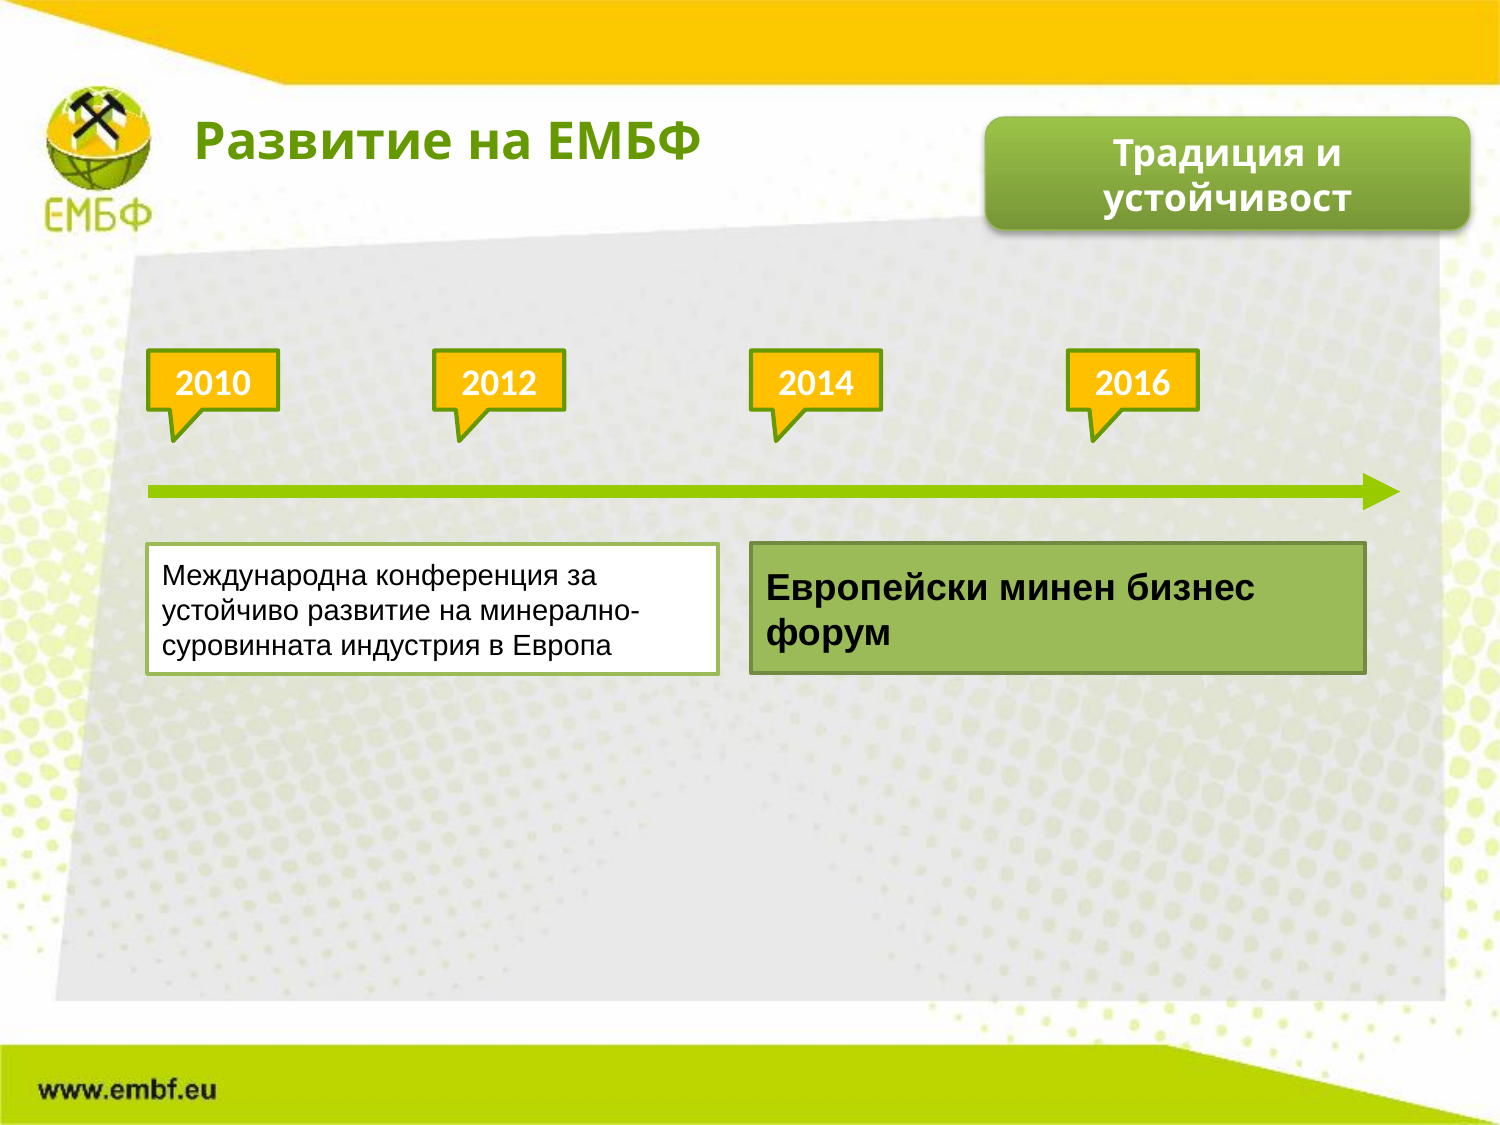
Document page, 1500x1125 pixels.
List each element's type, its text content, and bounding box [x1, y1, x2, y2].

text_box 2012 [432, 348, 567, 444]
text_box Традиция и устойчивост [984, 116, 1471, 231]
text_box Развитие на ЕМБФ [178, 77, 1454, 200]
text_box 2016 [1065, 348, 1200, 444]
text_box 2010 [146, 348, 281, 444]
text_box Международна конференция за устойчиво развитие на минерално-суровинната индустрия в Европа [145, 542, 720, 676]
picture [0, 0, 1500, 1125]
text_box 2014 [748, 348, 884, 444]
text_box Европейски минен бизнес форум [749, 541, 1367, 675]
